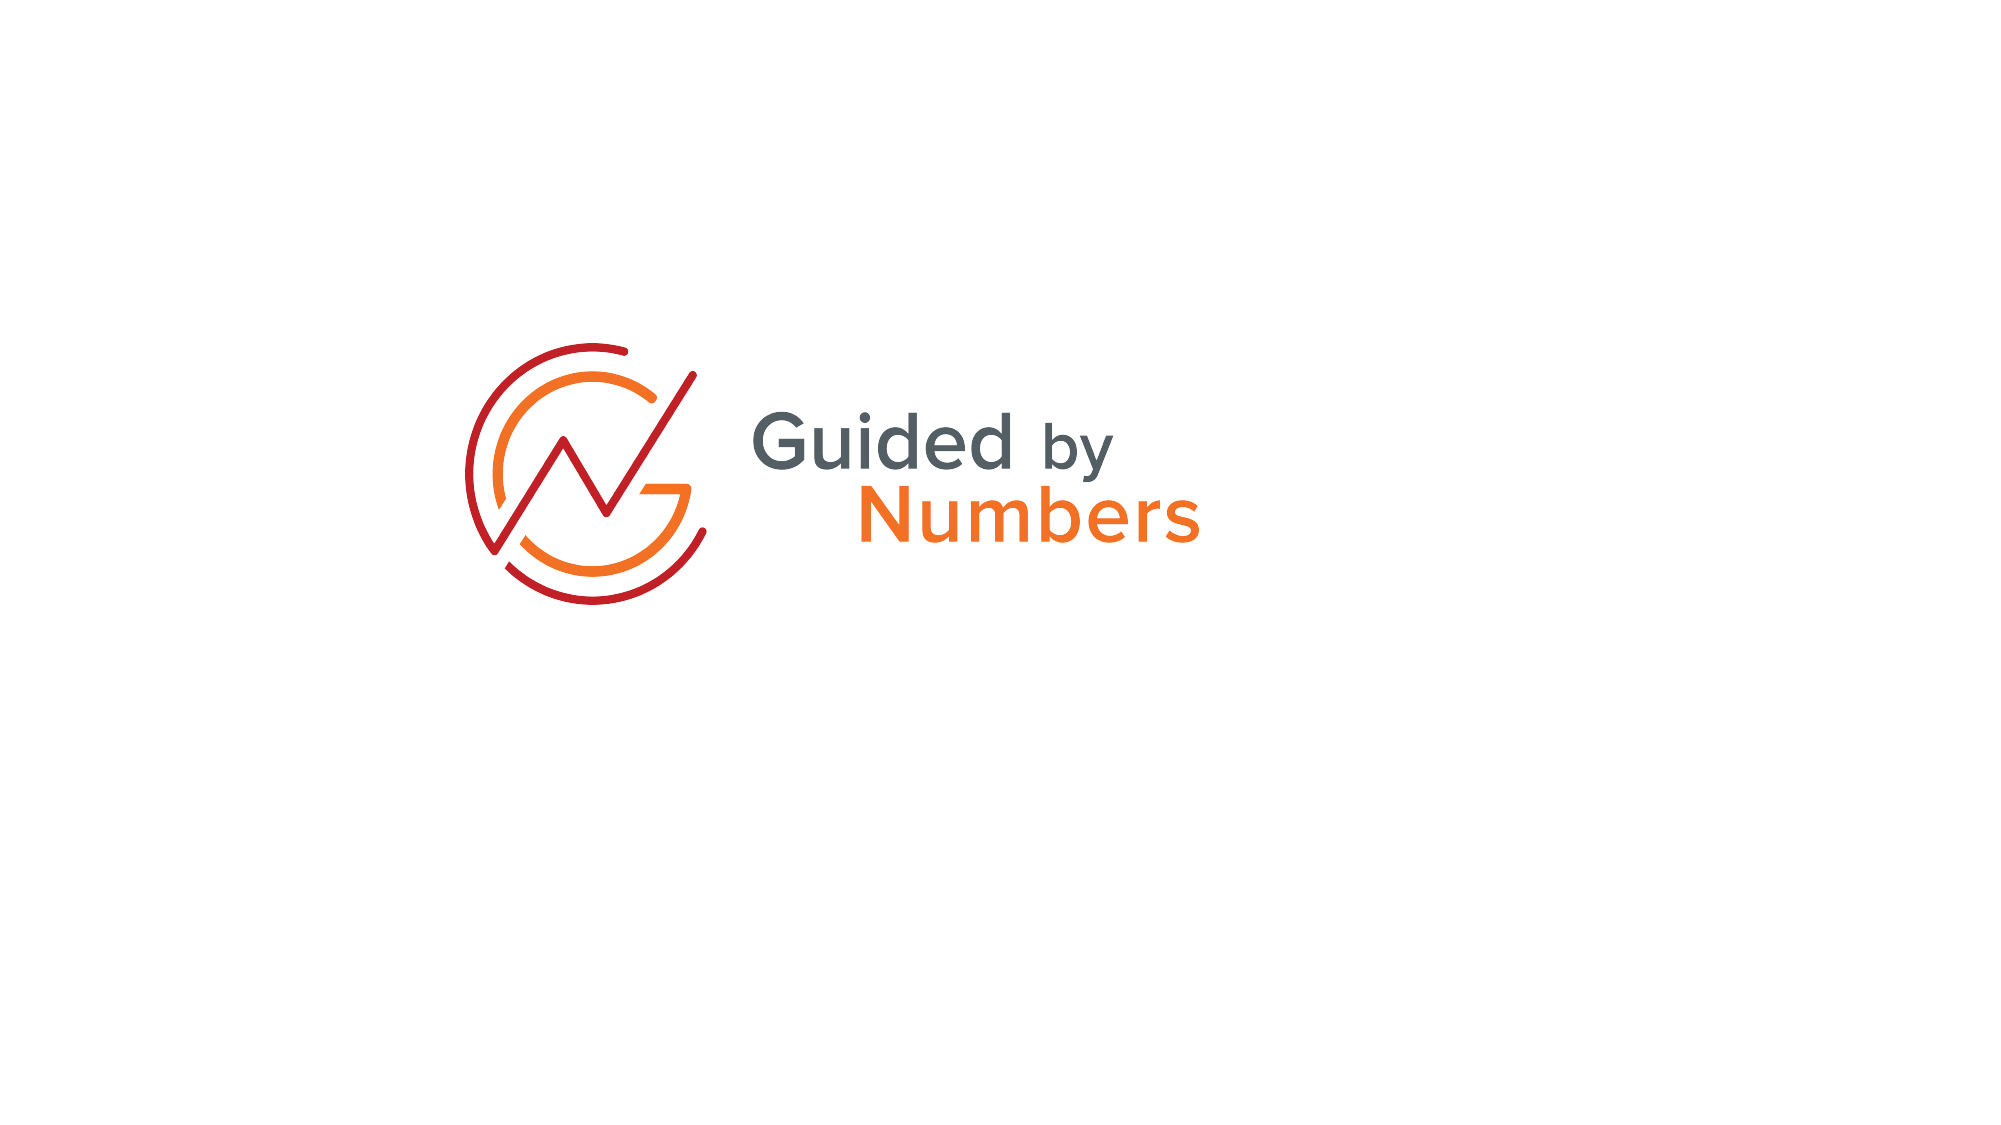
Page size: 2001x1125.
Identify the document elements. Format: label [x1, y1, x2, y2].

picture [465, 343, 1199, 605]
